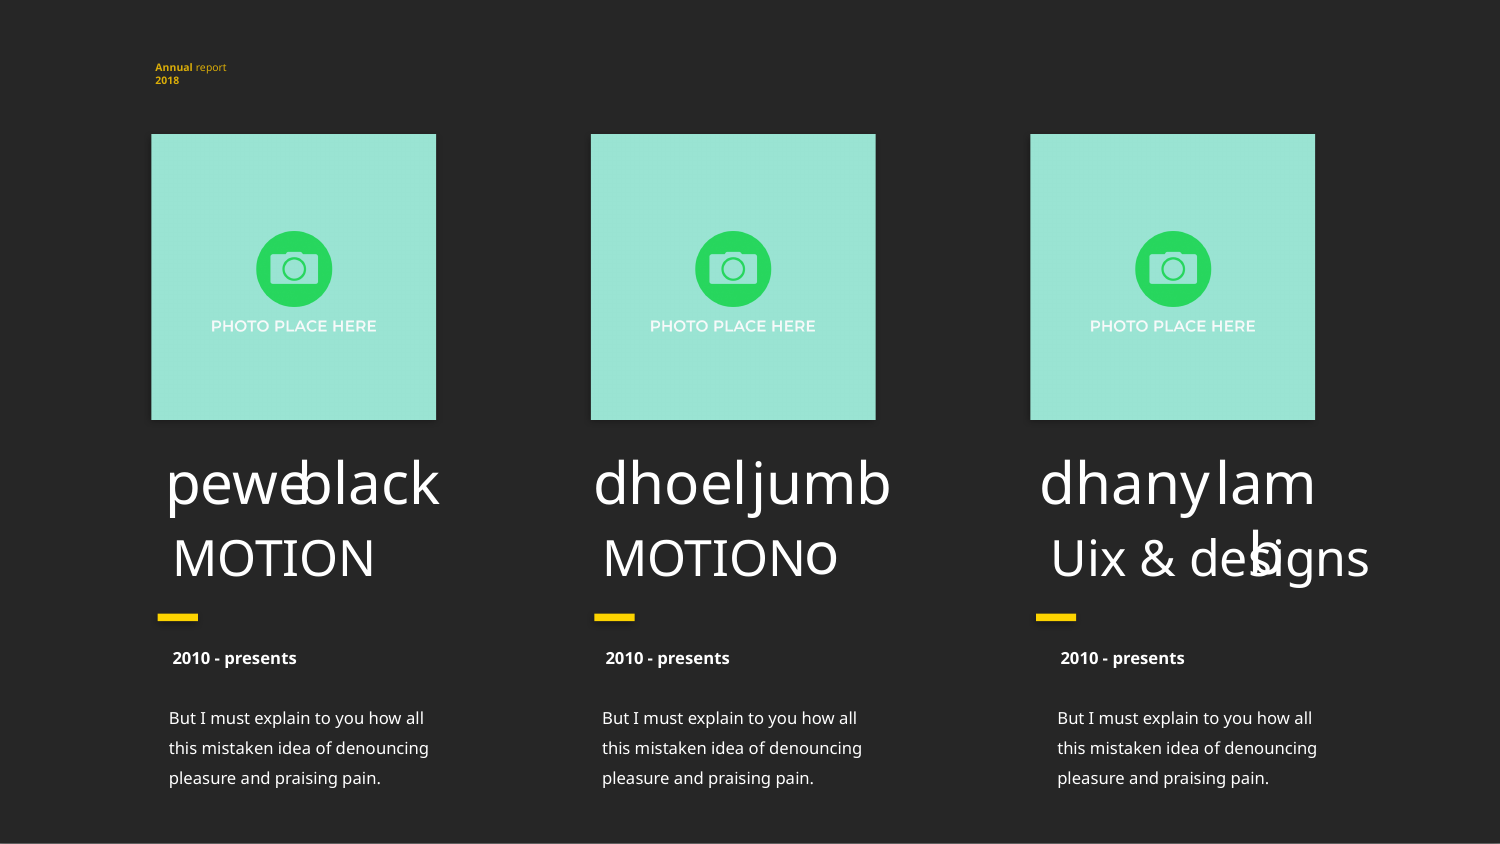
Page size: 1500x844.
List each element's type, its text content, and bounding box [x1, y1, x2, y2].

text_box [590, 134, 876, 420]
text_box 2010 - presents [157, 640, 364, 675]
text_box 2010 - presents [1045, 640, 1252, 675]
text_box black [273, 438, 465, 524]
text_box But I must explain to you how all this mistaken idea of denouncing pleasure and praising pain. [154, 690, 455, 795]
text_box jumbo [726, 438, 918, 594]
text_box [151, 134, 437, 420]
text_box [157, 613, 199, 622]
text_box Annual report 2018 [140, 53, 363, 94]
text_box dhoel [569, 438, 726, 524]
text_box Uix & designs [1036, 519, 1419, 595]
text_box But I must explain to you how all this mistaken idea of denouncing pleasure and praising pain. [587, 690, 888, 795]
text_box [1030, 134, 1316, 420]
text_box lamb [1183, 438, 1350, 519]
text_box [1035, 613, 1077, 622]
text_box 2010 - presents [590, 640, 797, 675]
text_box But I must explain to you how all this mistaken idea of denouncing pleasure and praising pain. [1042, 690, 1343, 795]
text_box [0, 0, 1500, 844]
text_box [594, 613, 635, 622]
text_box dhany [1023, 438, 1183, 524]
text_box pewe [150, 438, 273, 524]
text_box MOTION [157, 519, 410, 595]
text_box MOTION [587, 519, 840, 595]
